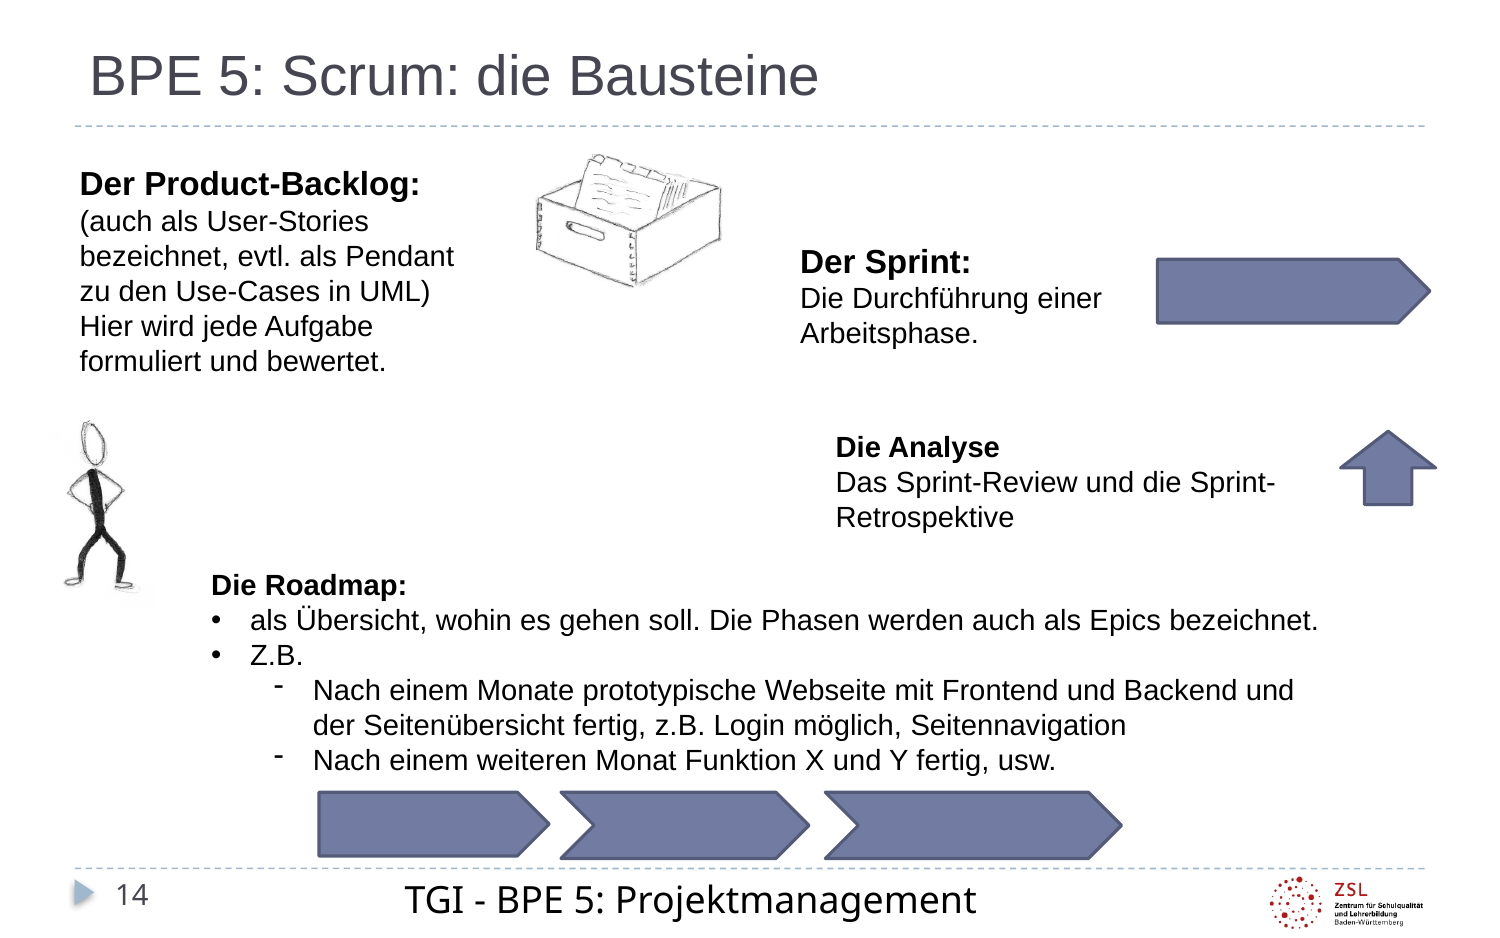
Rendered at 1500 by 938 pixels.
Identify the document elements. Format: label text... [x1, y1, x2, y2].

picture [525, 148, 732, 292]
slide_number 14 [100, 868, 336, 919]
text_box Die Analyse Das Sprint-Review und die Sprint-Retrospektive [820, 421, 1364, 542]
text_box [1227, 257, 1432, 325]
text_box Der Product-Backlog: (auch als User-Stories bezeichnet, evtl. als Pendant zu den Use-Cases in UML) Hier wird jede Aufgabe formuliert und bewertet. [64, 154, 507, 385]
footer TGI - BPE 5: Projektmanagement [336, 868, 1046, 919]
title BPE 5: Scrum: die Bausteine [75, 31, 1425, 115]
text_box [559, 790, 811, 861]
picture [1269, 875, 1424, 930]
text_box [317, 790, 551, 858]
text_box Der Sprint: Die Durchführung einer Arbeitsphase. [785, 232, 1227, 357]
picture [40, 408, 155, 610]
text_box [1339, 429, 1438, 507]
text_box [823, 790, 1123, 861]
text_box Die Roadmap: als Übersicht, wohin es gehen soll. Die Phasen werden auch als Epics bezeichnet. Z.B. Nach einem Monate prototypische Webseite mit Frontend und Backend und der Seitenübersicht fertig, z.B. Login möglich, Seitennavigation Nach einem weiteren Monat Funktion X und Y fertig, usw. [196, 559, 1341, 784]
